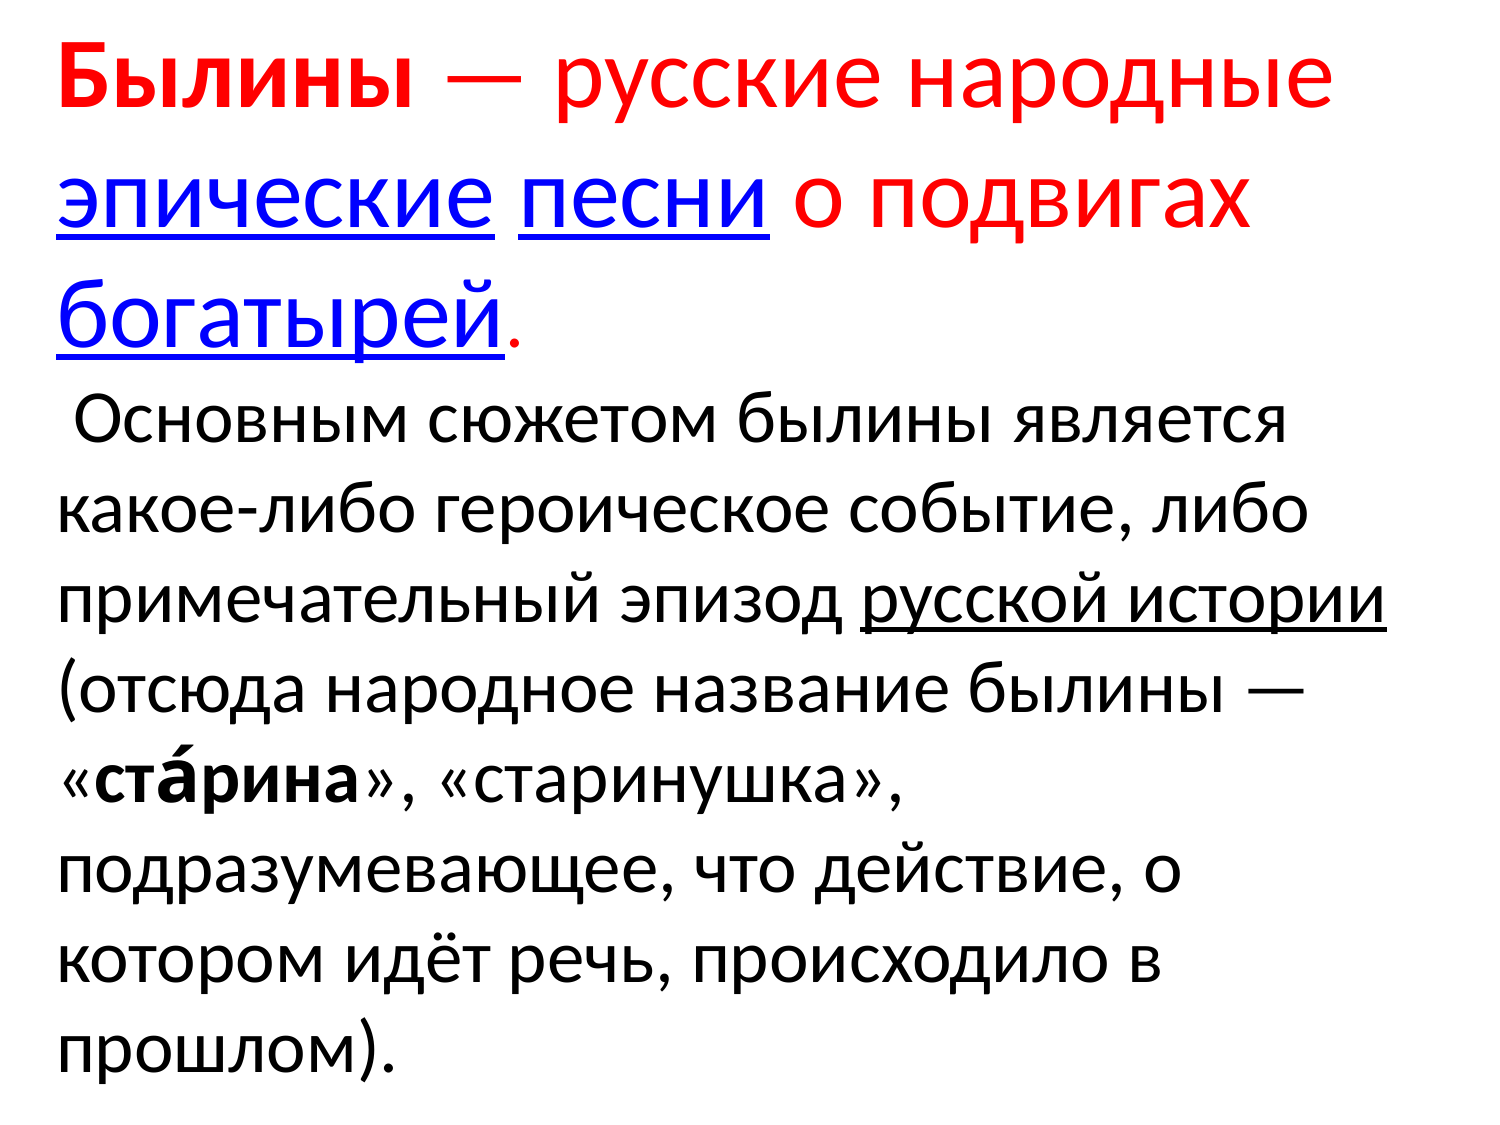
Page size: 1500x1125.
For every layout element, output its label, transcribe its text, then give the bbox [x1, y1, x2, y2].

text_box Былины — русские народные эпические песни о подвигах богатырей. Основным сюжетом былины является какое-либо героическое событие, либо примечательный эпизод русской истории (отсюда народное название былины — «ста́рина», «старинушка», подразумевающее, что действие, о котором идёт речь, происходило в прошлом). [41, 0, 1459, 1095]
